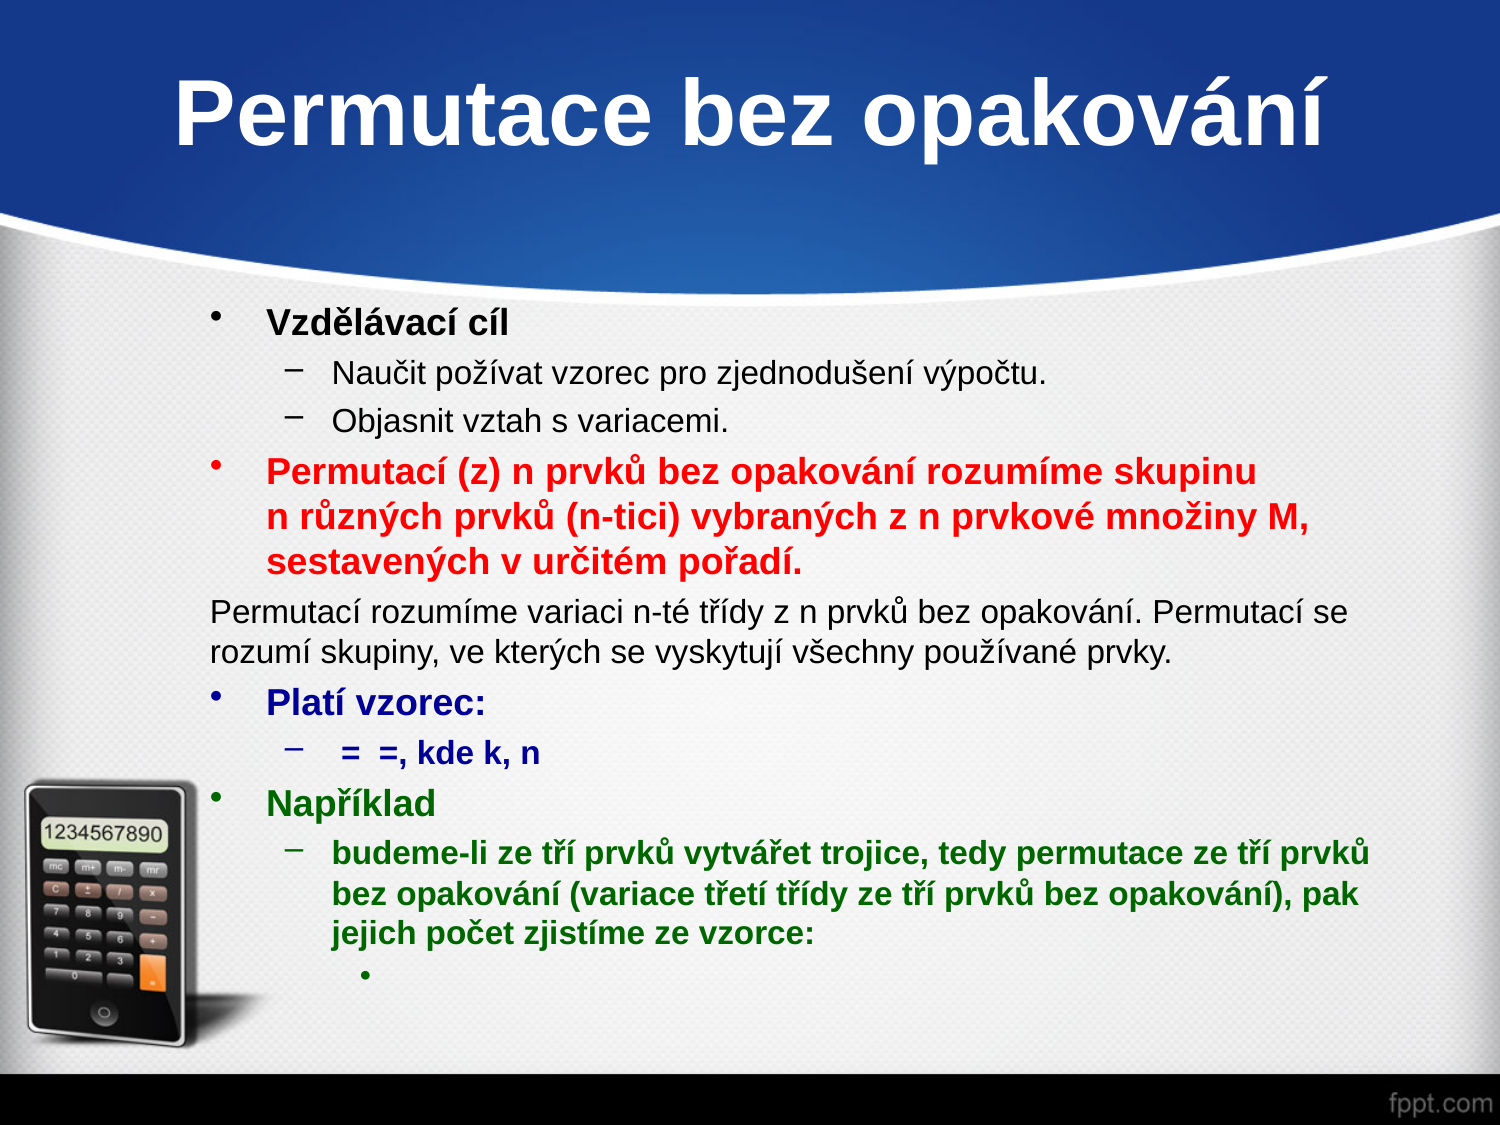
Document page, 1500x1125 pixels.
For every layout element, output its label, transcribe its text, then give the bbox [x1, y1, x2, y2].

picture [0, 0, 1500, 1125]
text_box Permutace bez opakování [64, 30, 1436, 185]
